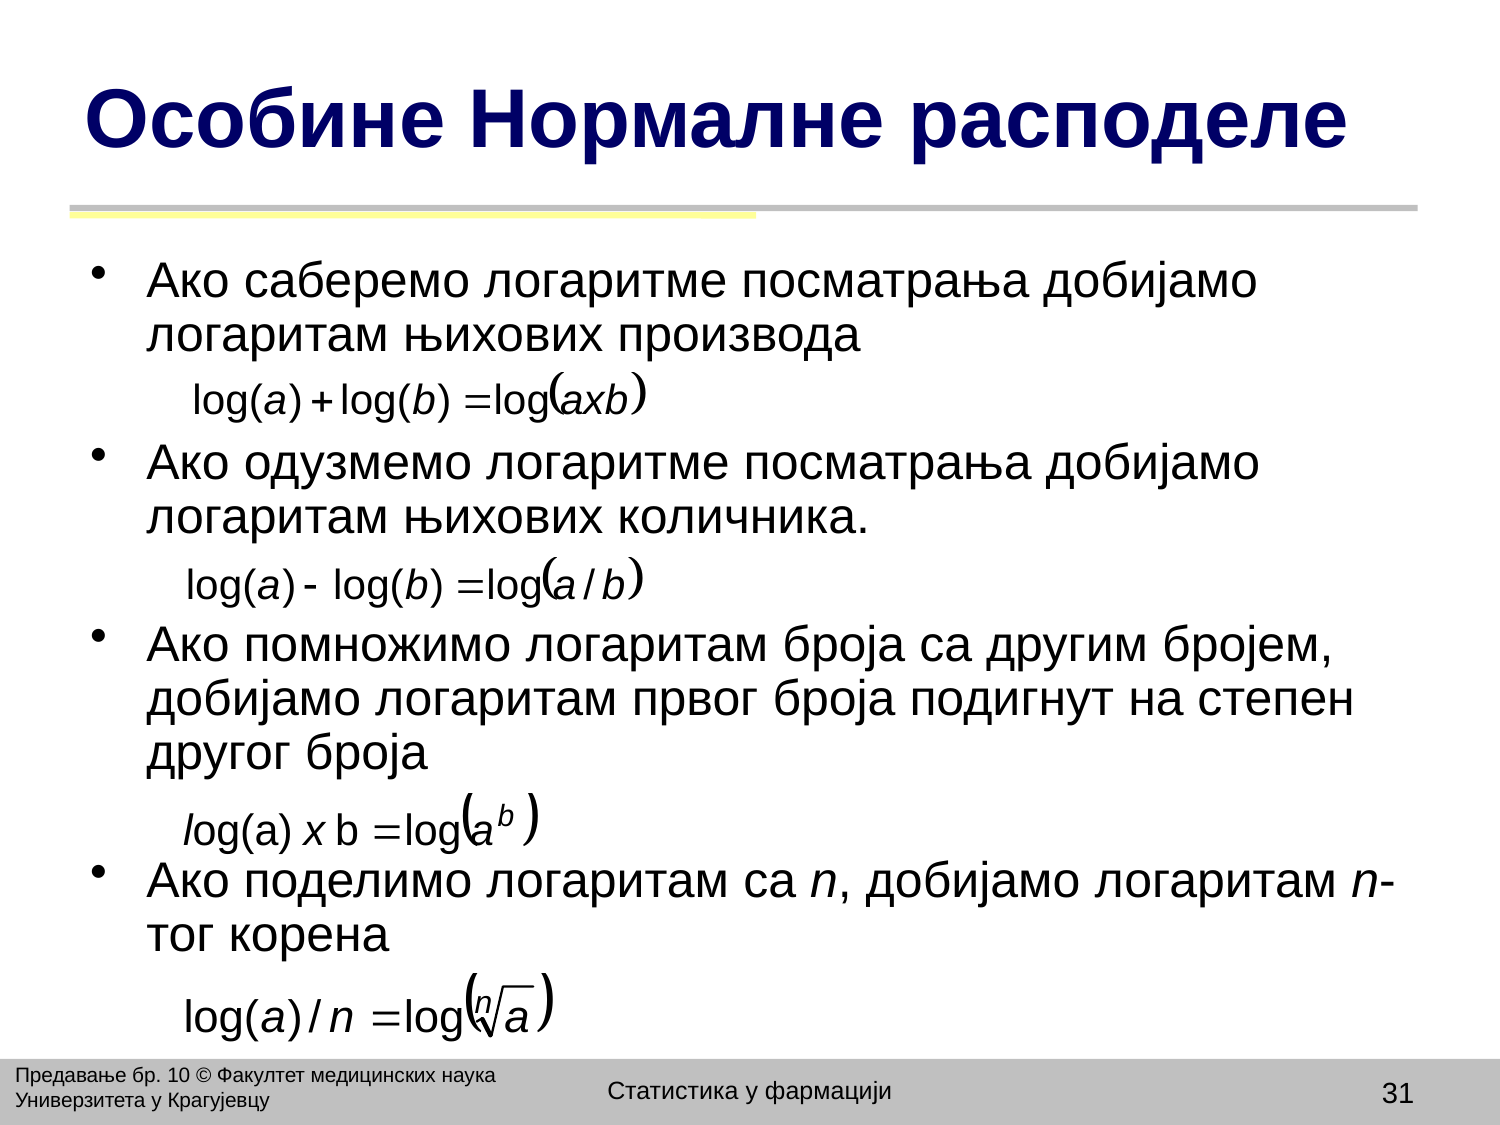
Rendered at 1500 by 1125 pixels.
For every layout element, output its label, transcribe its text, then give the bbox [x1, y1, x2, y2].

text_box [186, 372, 652, 437]
list Aко саберемо логаритме посматрања добијамо логаритам њихових производа Aко одузмемо логаритме посматрања добијамо логаритам њихових количника. Aко помножимо логаритам броја са другим бројем, добијамо логаритам првог броја подигнут на степен другог броја Ако поделимо логаритам са n, добијамо логаритам n-тог корена [74, 246, 1426, 543]
title Особине Нормалне расподеле [69, 19, 1426, 208]
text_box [175, 792, 542, 868]
slide_number Предавање бр. 10 © Факултет медицинских наука Универзитета у Крагујевцу [0, 1053, 622, 1108]
list Aко саберемо логаритме посматрања добијамо логаритам њихових производа Aко одузмемо логаритме посматрања добијамо логаритам њихових количника. Aко помножимо логаритам броја са другим бројем, добијамо логаритам првог броја подигнут на степен другог броја Ако поделимо логаритам са n, добијамо логаритам n-тог корена [74, 547, 1426, 1023]
slide_number 31 [1079, 1066, 1430, 1125]
footer Статистика у фармацији [512, 1066, 988, 1125]
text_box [177, 972, 557, 1056]
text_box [179, 557, 646, 621]
